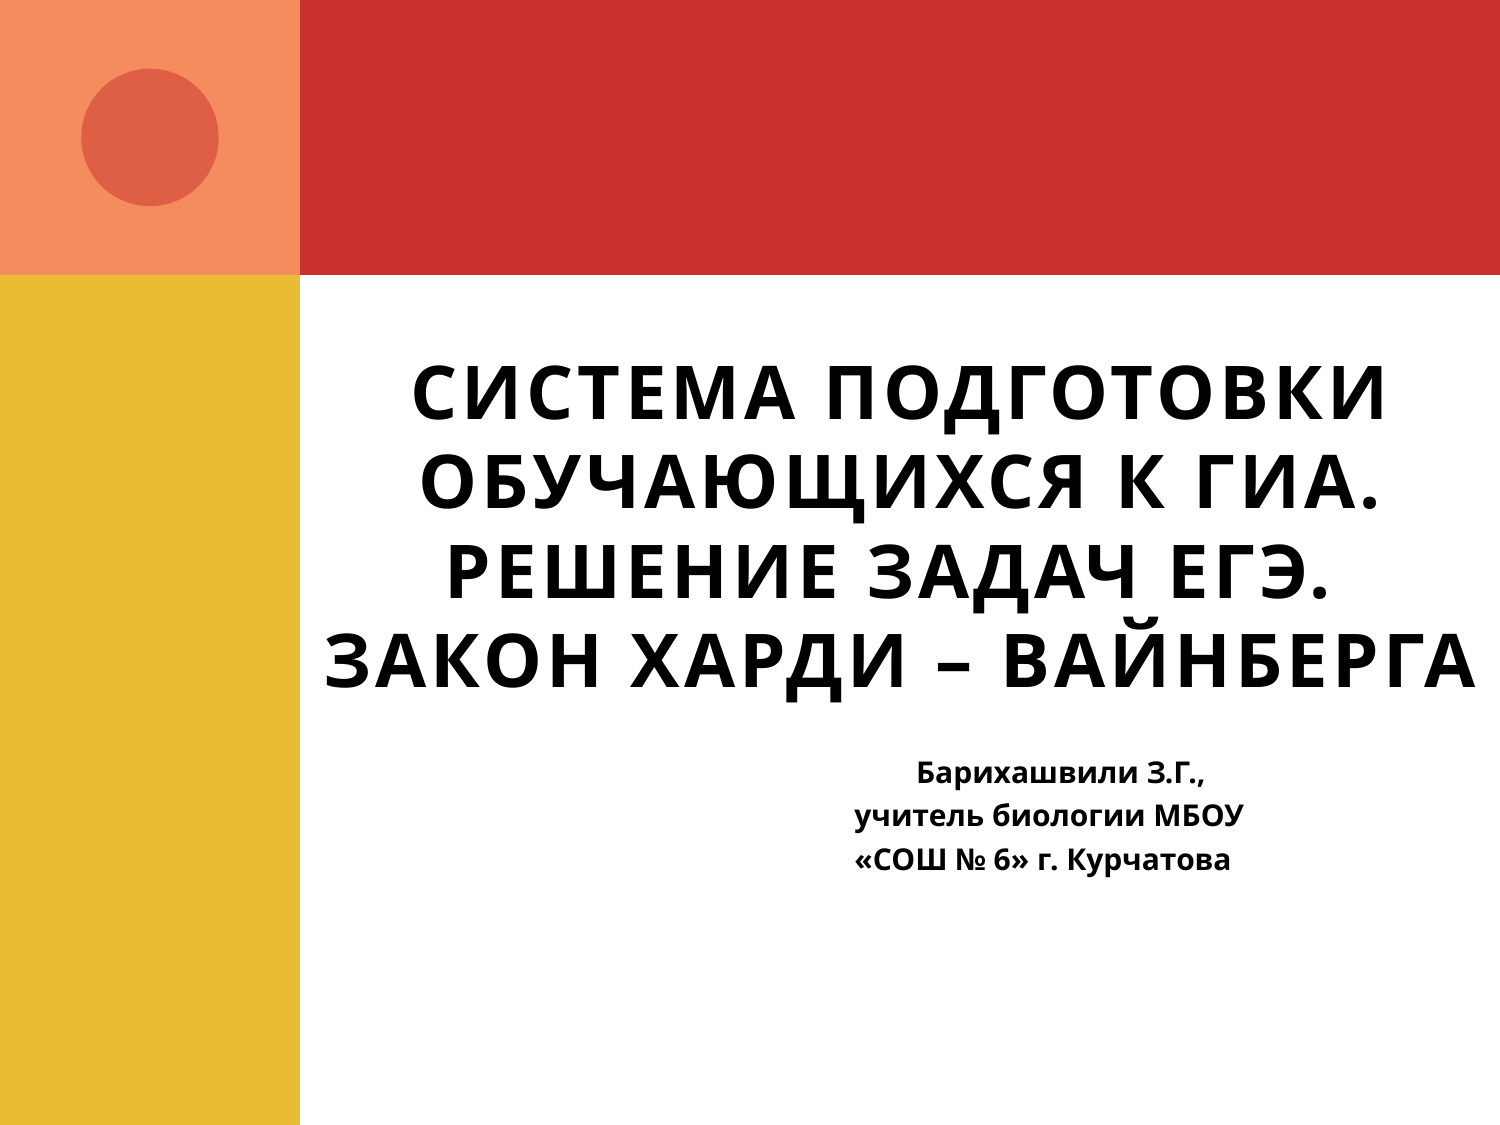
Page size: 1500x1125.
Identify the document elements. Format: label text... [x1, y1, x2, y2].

list Барихашвили З.Г., учитель биологии МБОУ «СОШ № 6» г. Курчатова [304, 726, 1500, 1055]
title Система подготовки обучающихся к ГИА. Решение задач ЕГЭ. Закон Харди – Вайнберга [304, 316, 1500, 726]
